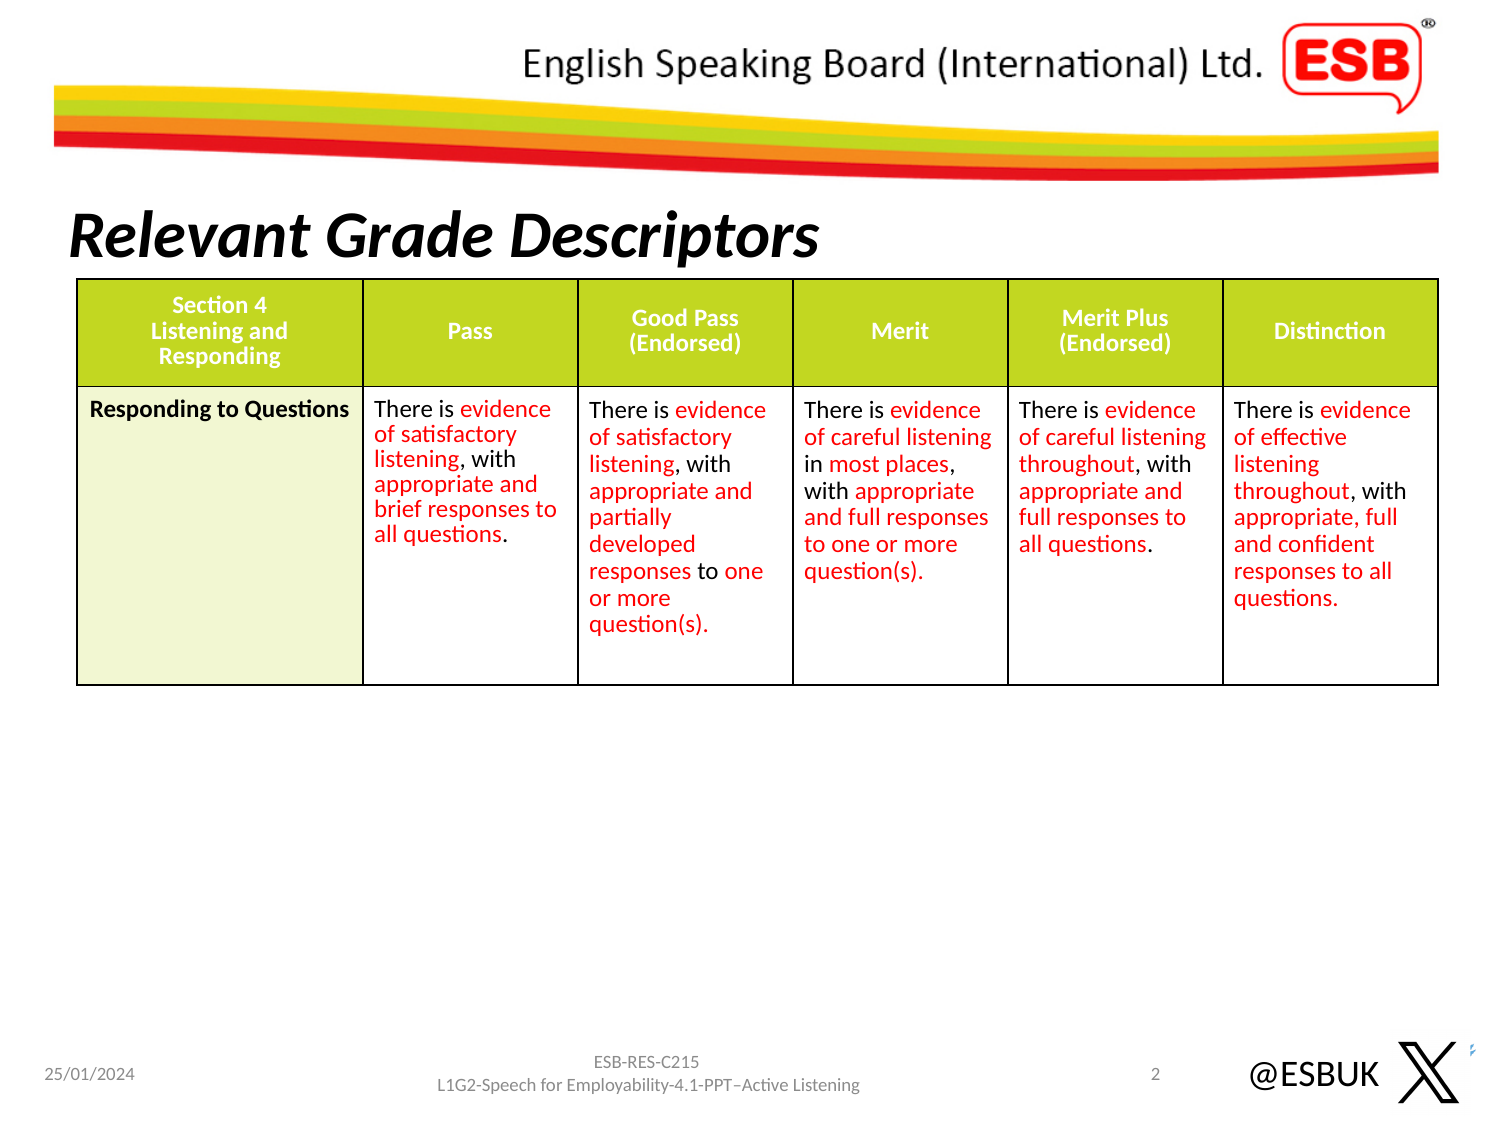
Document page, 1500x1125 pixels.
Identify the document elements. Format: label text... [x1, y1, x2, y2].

title Relevant Grade Descriptors [53, 194, 1347, 278]
table_cell There is evidence of effective listening throughout, with appropriate, full and confident responses to all questions. [1224, 387, 1437, 684]
table_cell There is evidence of satisfactory listening, with appropriate and partially developed responses to one or more question(s). [579, 387, 792, 684]
table_header Section 4 Listening and Responding [78, 280, 362, 386]
footer ESB-RES-C215 L1G2-Speech for Employability-4.1-PPT–Active Listening [395, 1042, 902, 1103]
table_cell There is evidence of satisfactory listening, with appropriate and brief responses to all questions. [364, 387, 577, 684]
table_header Pass [364, 280, 577, 386]
table_header Distinction [1224, 280, 1437, 386]
slide_number 2 [930, 1042, 1176, 1103]
table_header Merit [794, 280, 1007, 386]
table_cell There is evidence of careful listening in most places, with appropriate and full responses to one or more question(s). [794, 387, 1007, 684]
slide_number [29, 1042, 367, 1103]
table_cell There is evidence of careful listening throughout, with appropriate and full responses to all questions. [1009, 387, 1222, 684]
table_header Good Pass (Endorsed) [579, 280, 792, 386]
picture [1390, 1029, 1476, 1116]
table_header Merit Plus (Endorsed) [1009, 280, 1222, 386]
picture [0, 0, 1500, 189]
table_cell Responding to Questions [78, 387, 362, 684]
